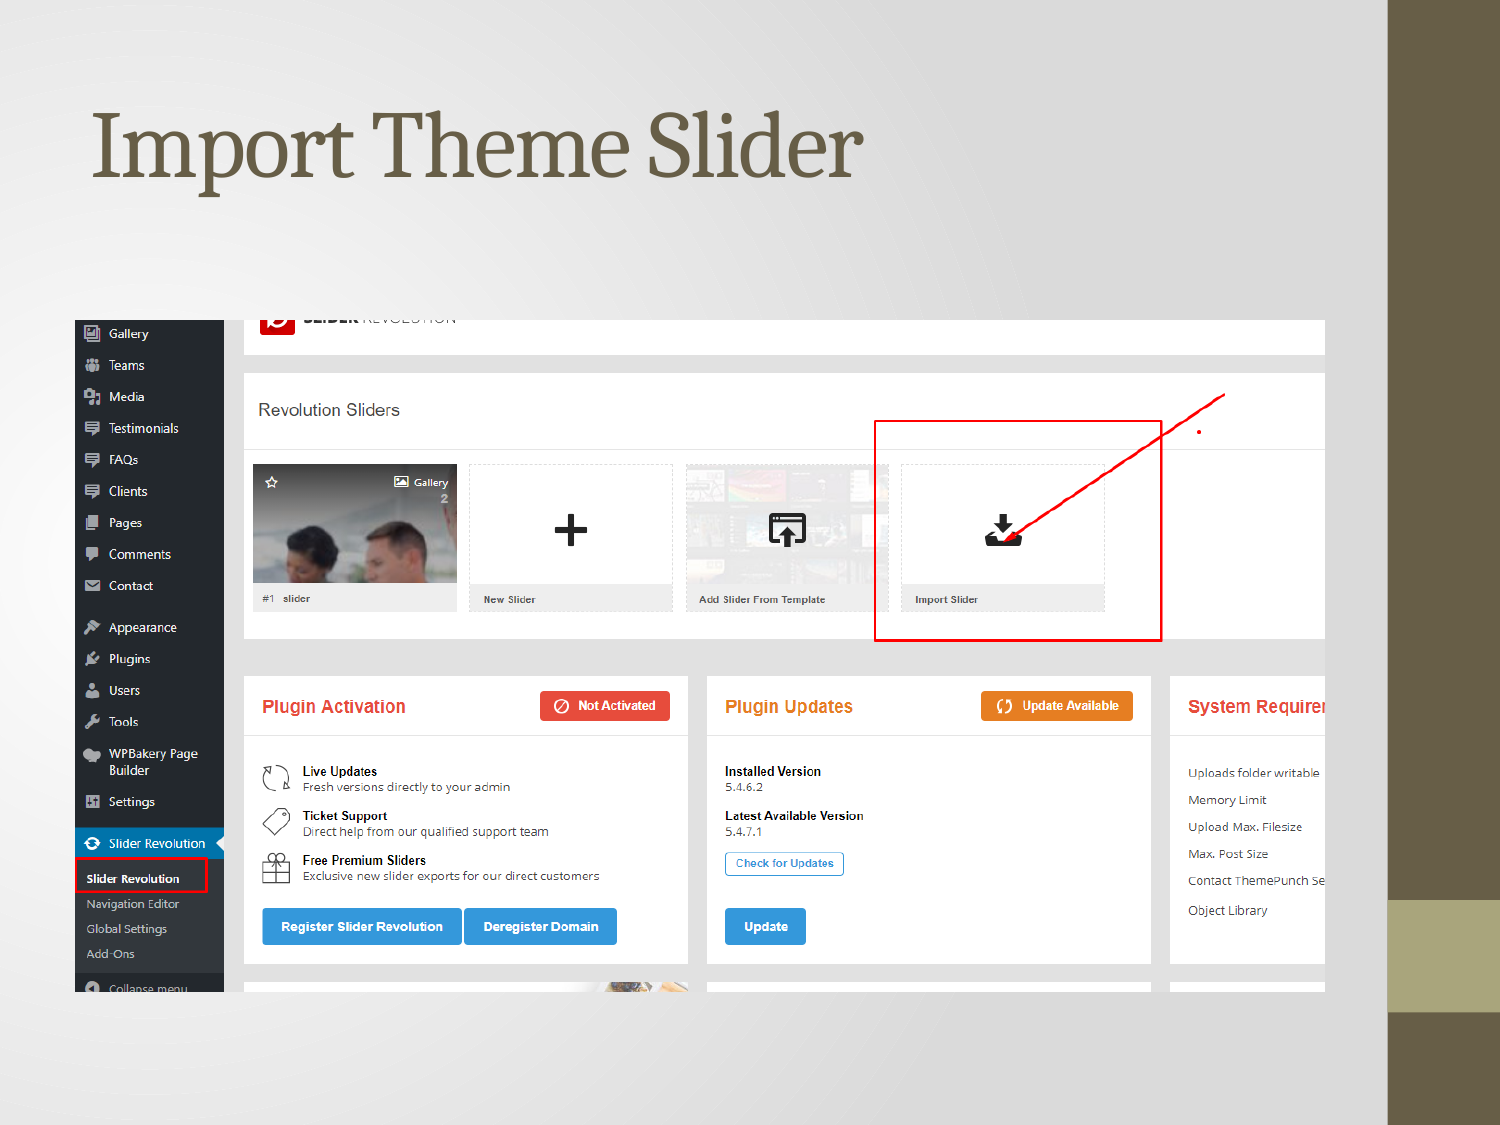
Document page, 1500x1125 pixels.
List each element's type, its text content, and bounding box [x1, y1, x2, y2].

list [74, 320, 1326, 993]
title Import Theme Slider [75, 45, 1325, 233]
